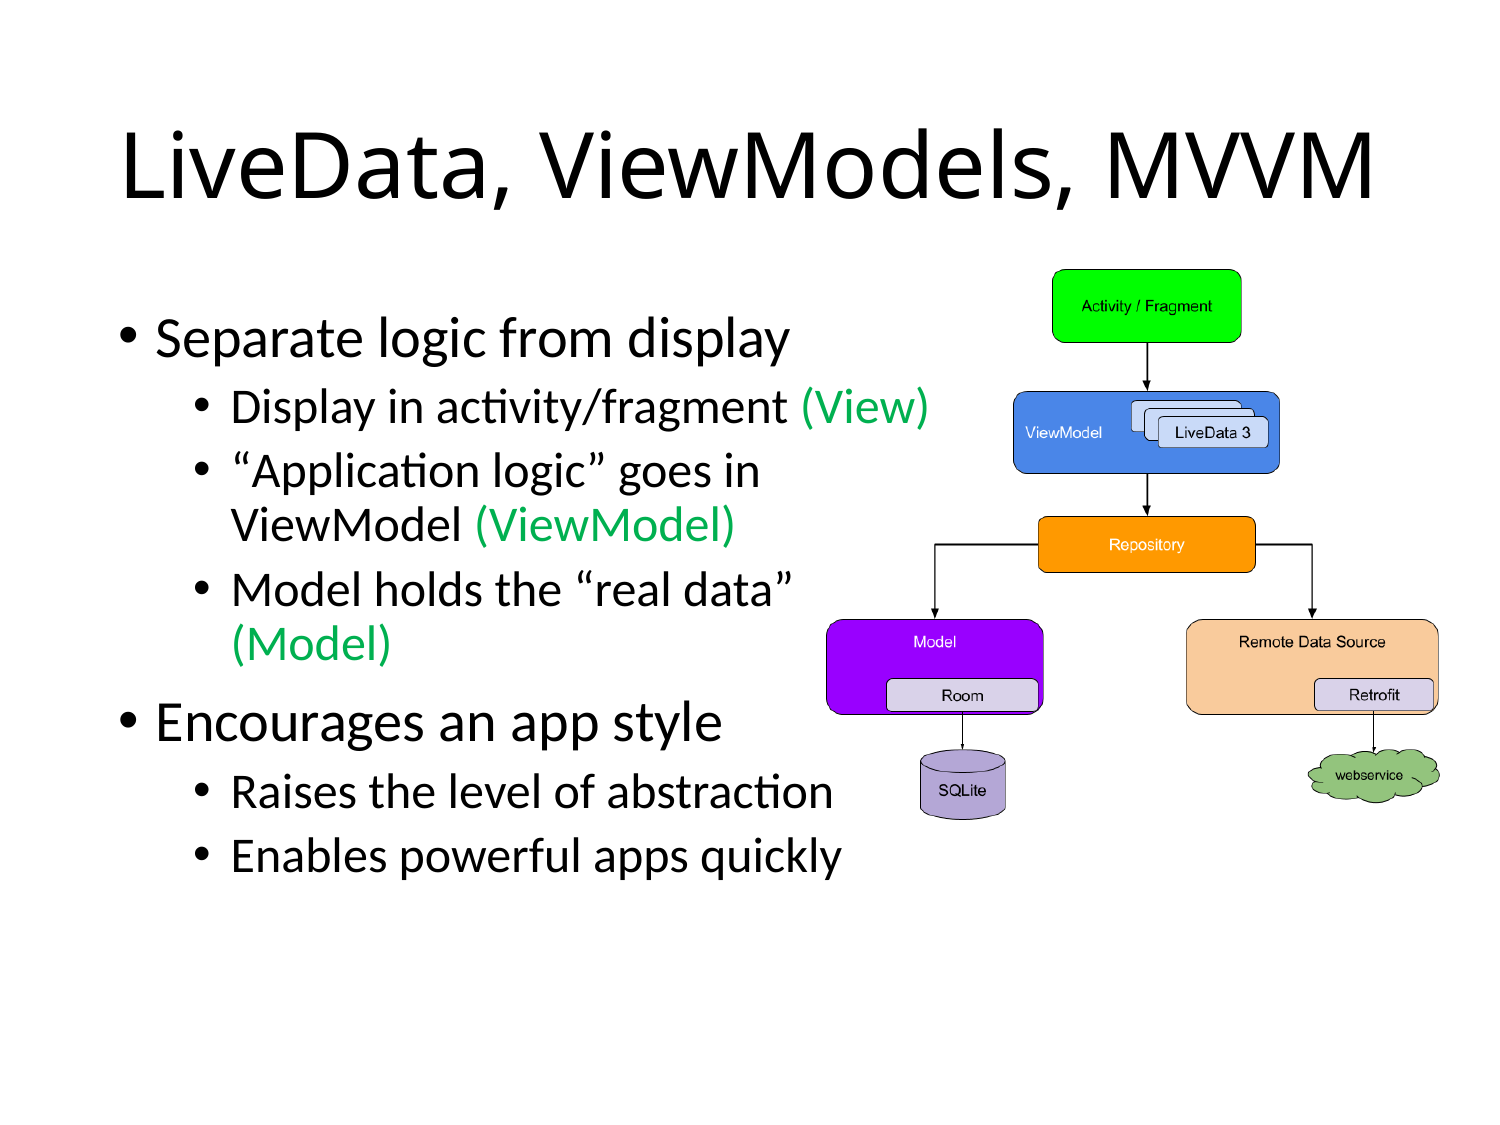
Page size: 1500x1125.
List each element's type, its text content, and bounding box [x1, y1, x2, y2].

title LiveData, ViewModels, MVVM [103, 59, 1397, 278]
list Separate logic from display Display in activity/fragment (View) “Application logic” goes in ViewModel (ViewModel) Model holds the “real data” (Model) Encourages an app style Raises the level of abstraction Enables powerful apps quickly [103, 299, 960, 1014]
picture [753, 239, 1500, 848]
